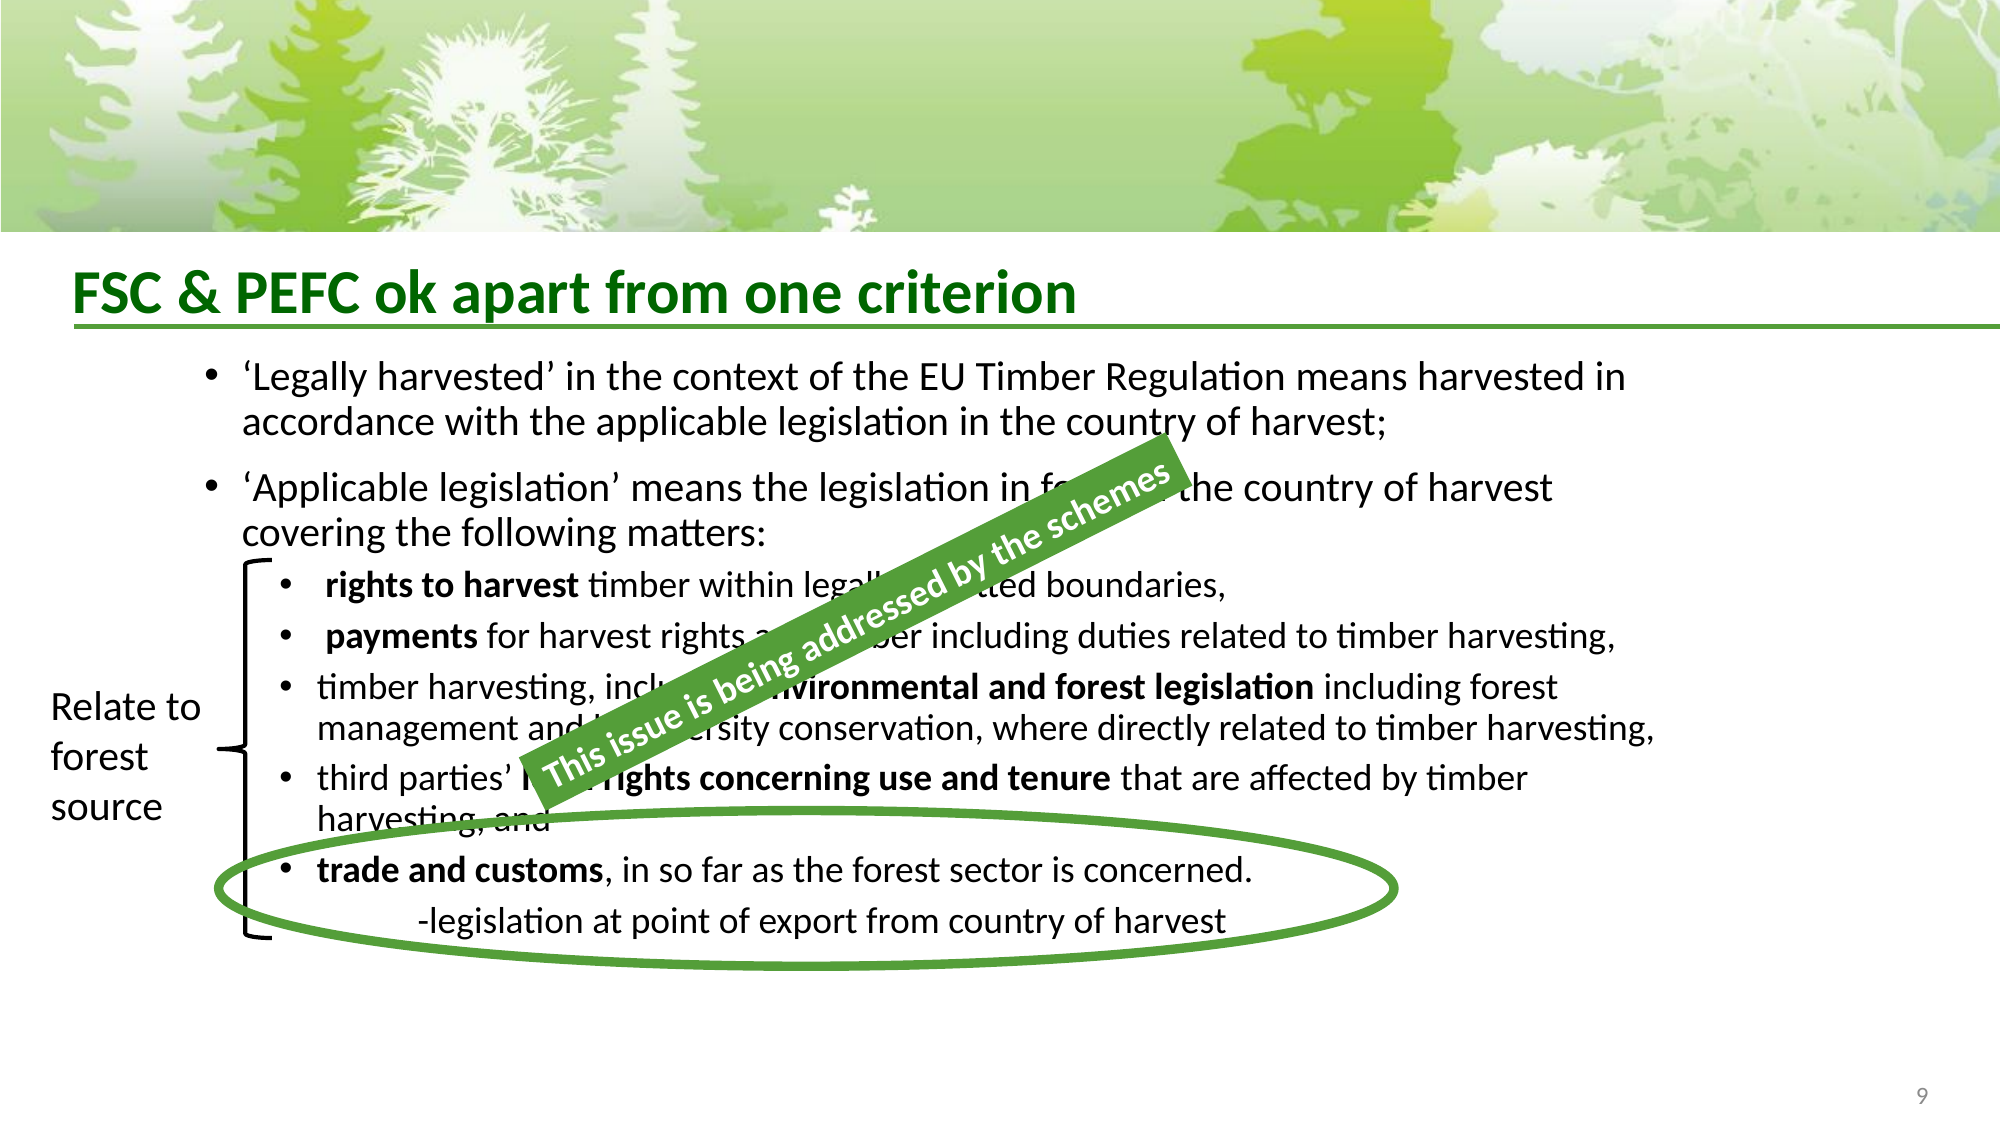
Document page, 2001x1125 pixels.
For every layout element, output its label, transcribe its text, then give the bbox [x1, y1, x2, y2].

text_box [219, 560, 272, 864]
text_box [245, 912, 272, 939]
title FSC & PEFC ok apart from one criterion [57, 200, 1408, 388]
text_box This issue is being addressed by the schemes [518, 432, 1193, 811]
list ‘Legally harvested’ in the context of the EU Timber Regulation means harvested in accordance with the applicable legislation in the country of harvest; ‘Applicable legislation’ means the legislation in force in the country of harvest covering the following matters: rights to harvest timber within legally gazetted boundaries, payments for harvest rights and timber including duties related to timber harvesting, timber harvesting, including environmental and forest legislation including forest management and biodiversity conservation, where directly related to timber harvesting, third parties’ legal rights concerning use and tenure that are affected by timber harvesting, and trade and customs, in so far as the forest sector is concerned. -legislation at point of export from country of harvest [189, 346, 1678, 1089]
text_box [218, 810, 1394, 967]
slide_number 9 [1493, 1065, 1944, 1125]
picture [0, 0, 2000, 232]
text_box Relate to forest source [35, 671, 219, 836]
